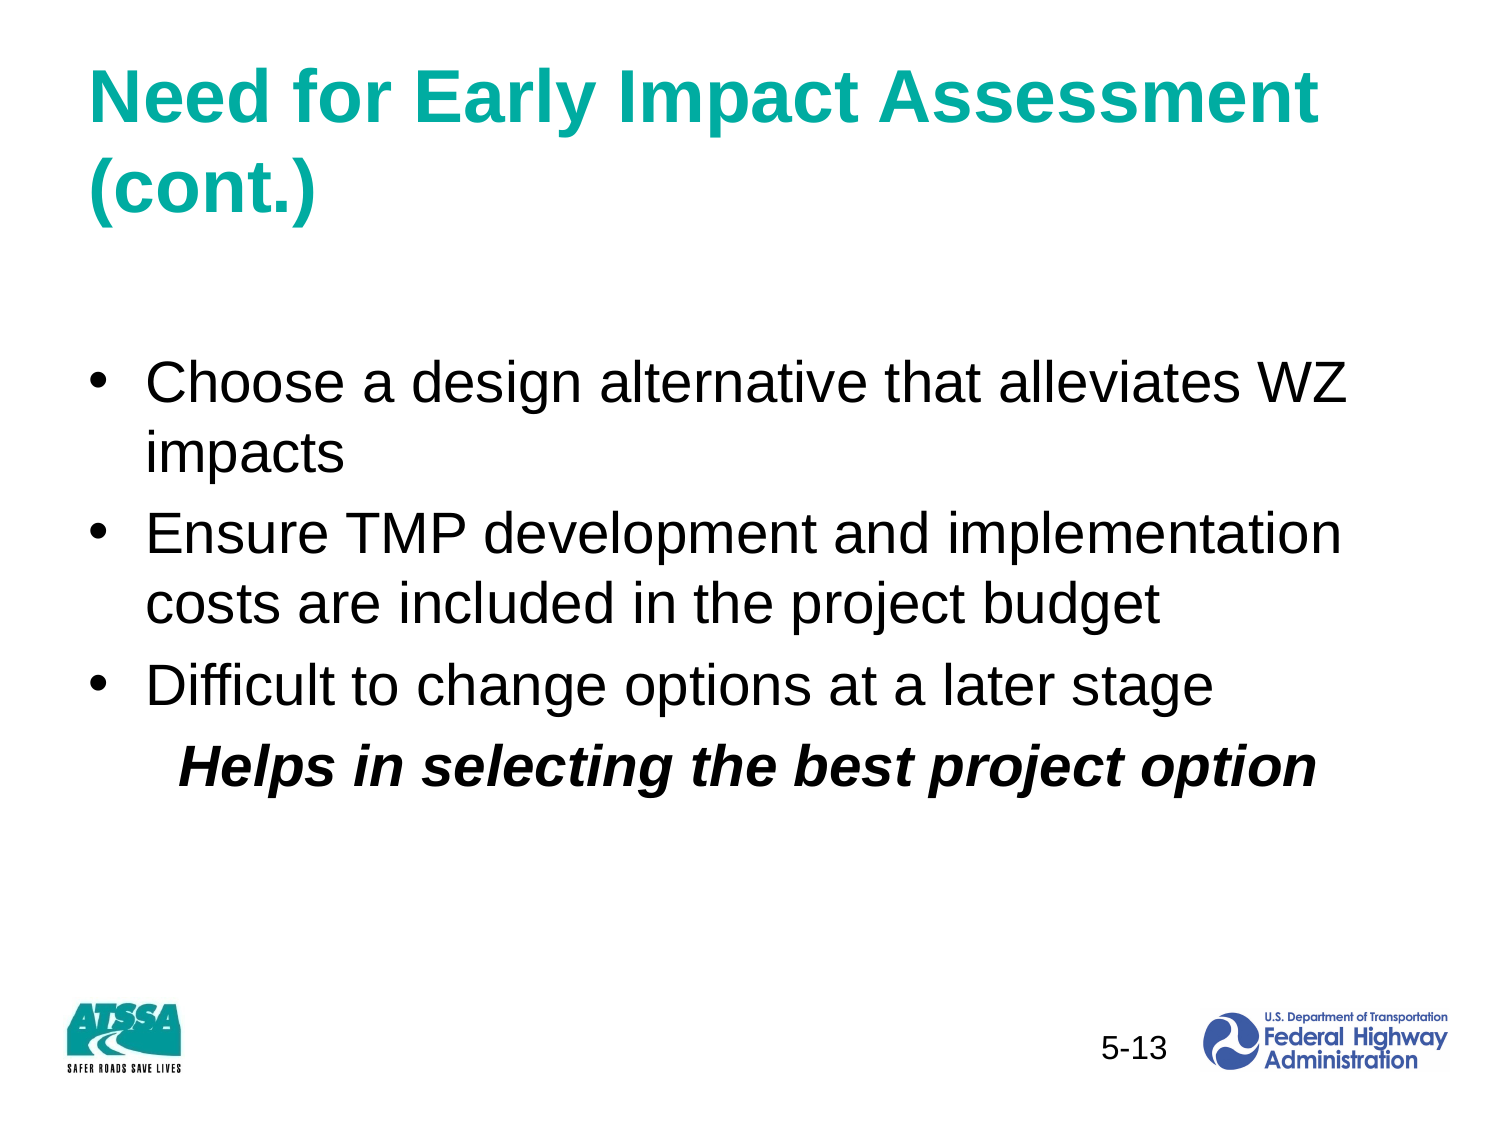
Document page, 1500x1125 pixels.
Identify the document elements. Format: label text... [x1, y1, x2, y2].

list Choose a design alternative that alleviates WZ impacts Ensure TMP development and implementation costs are included in the project budget Difficult to change options at a later stage Helps in selecting the best project option [73, 336, 1424, 1098]
picture [1424, 1008, 1450, 1072]
picture [63, 997, 73, 1077]
title Need for Early Impact Assessment (cont.) [73, 27, 1500, 248]
